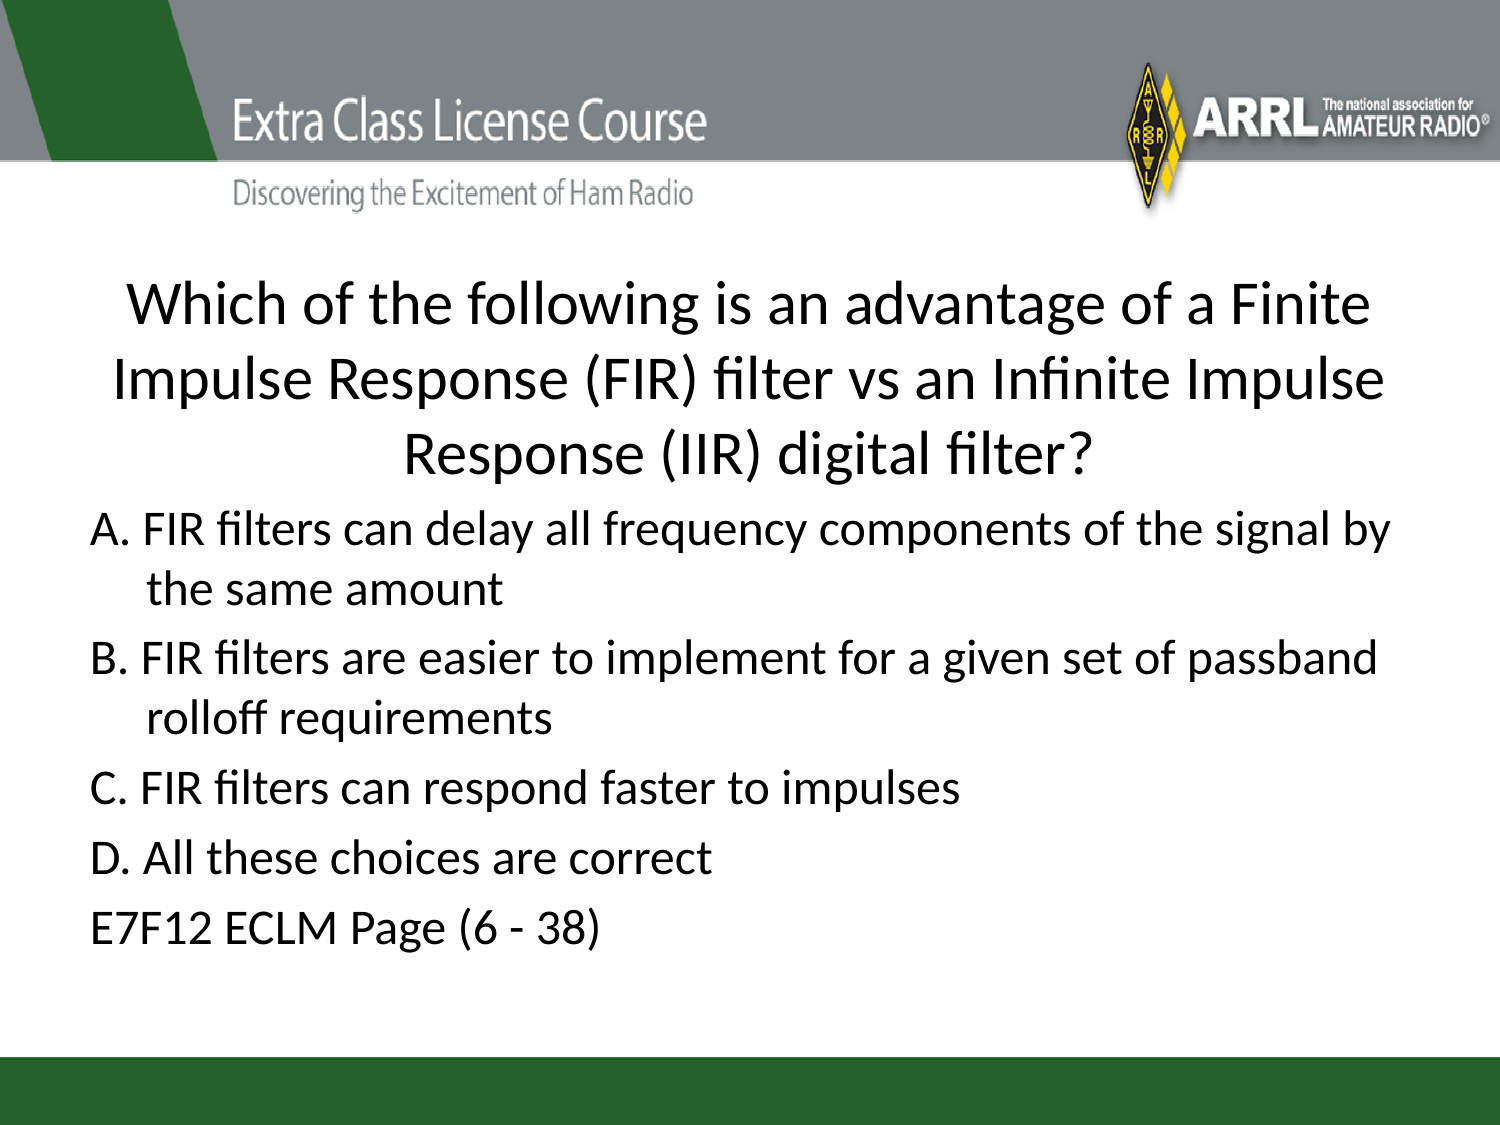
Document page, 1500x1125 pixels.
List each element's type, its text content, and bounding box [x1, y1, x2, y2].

list A. FIR filters can delay all frequency components of the signal by the same amount B. FIR filters are easier to implement for a given set of passband rolloff requirements C. FIR filters can respond faster to impulses D. All these choices are correct E7F12 ECLM Page (6 - 38) [75, 487, 1425, 1005]
title Which of the following is an advantage of a Finite Impulse Response (FIR) filter vs an Infinite Impulse Response (IIR) digital filter? [75, 254, 1425, 435]
picture [0, 0, 1500, 1125]
